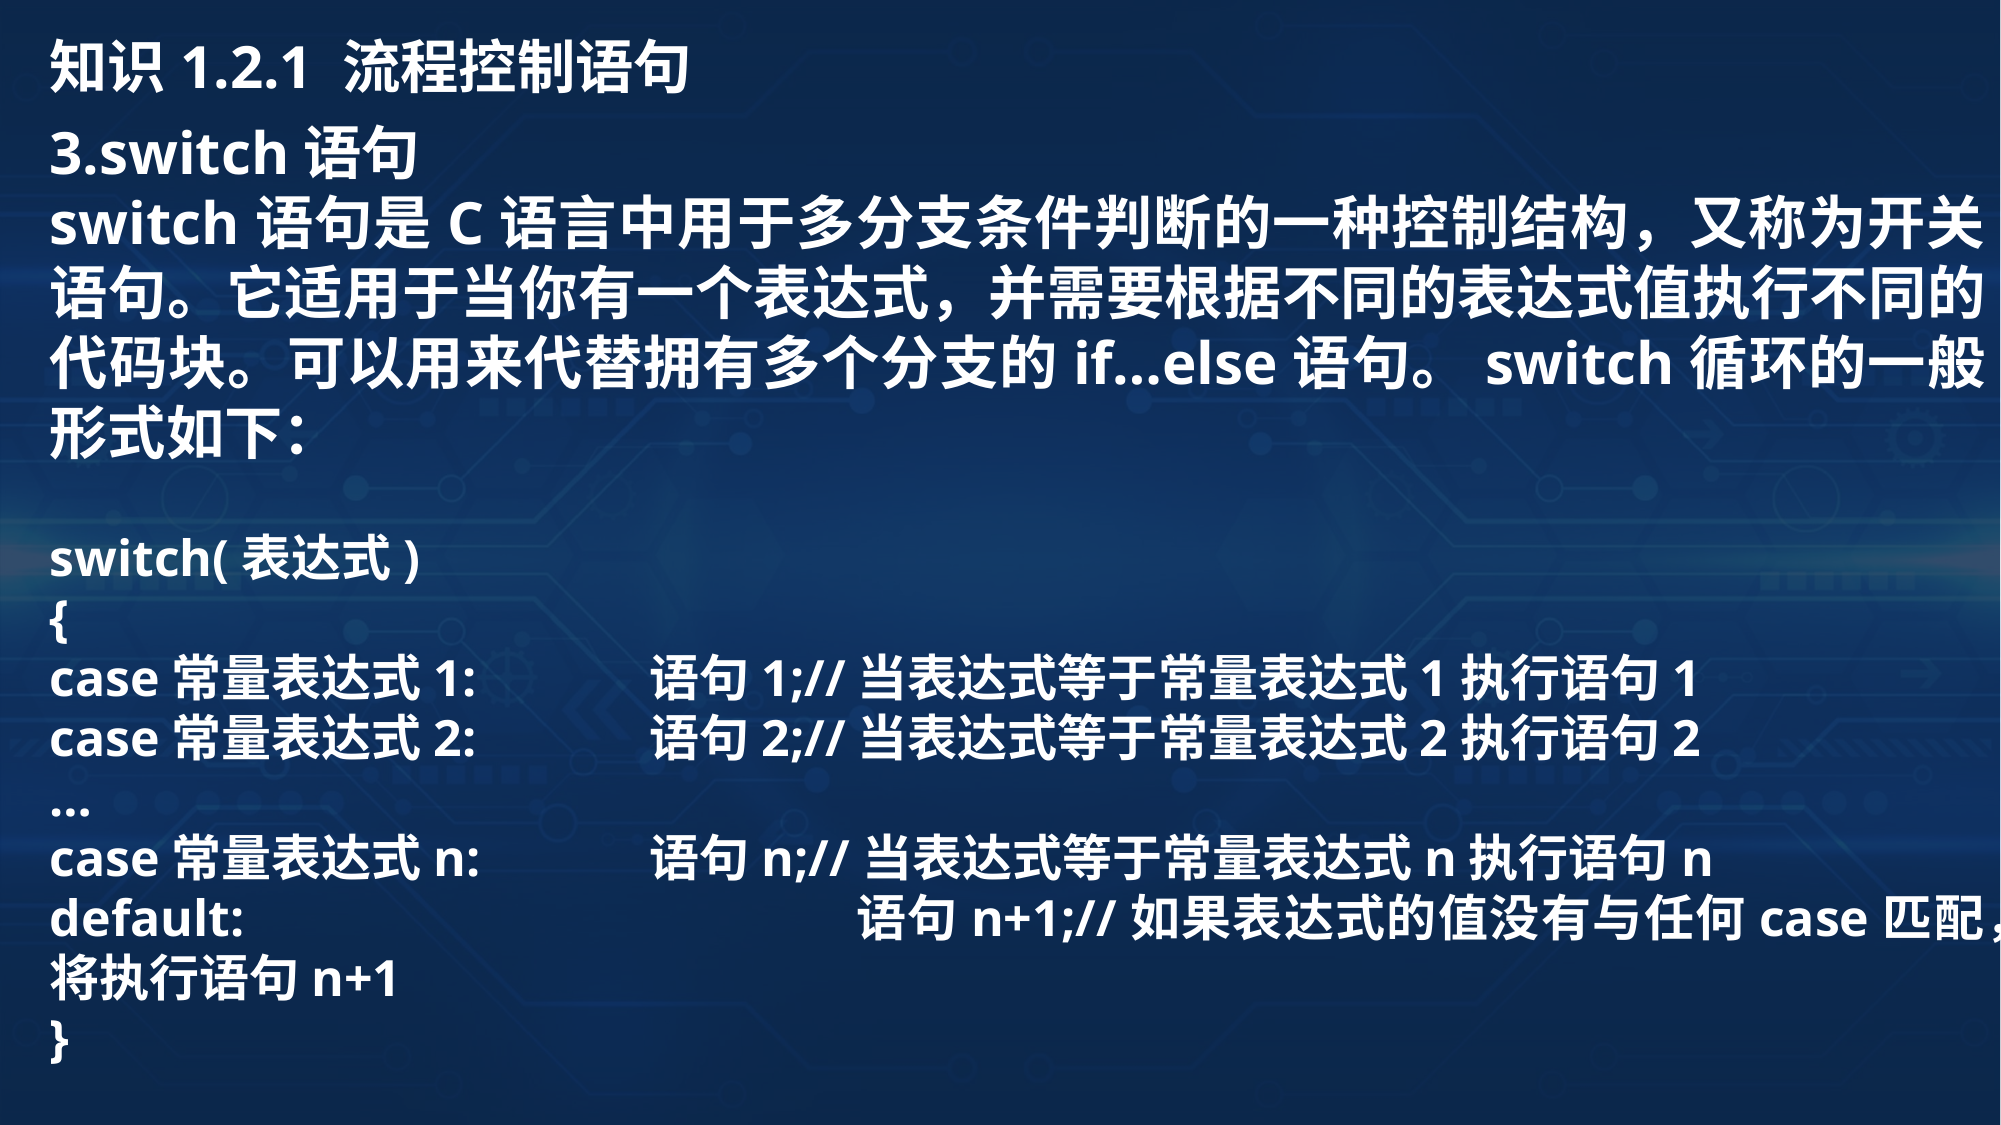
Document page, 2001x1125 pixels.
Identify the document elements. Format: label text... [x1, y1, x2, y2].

text_box 知识1.2.1 流程控制语句 [35, 23, 869, 108]
text_box 3.switch语句 switch语句是C语言中用于多分支条件判断的一种控制结构，又称为开关语句。它适用于当你有一个表达式，并需要根据不同的表达式值执行不同的代码块。可以用来代替拥有多个分支的if…else语句。switch循环的一般形式如下： switch(表达式) { case常量表达式1: 语句1;//当表达式等于常量表达式1执行语句1 case常量表达式2: 语句2;//当表达式等于常量表达式2执行语句2 … case常量表达式n: 语句n;//当表达式等于常量表达式n执行语句n default: 语句n+1;//如果表达式的值没有与任何case匹配，将执行语句n+1 } [34, 108, 2001, 1074]
